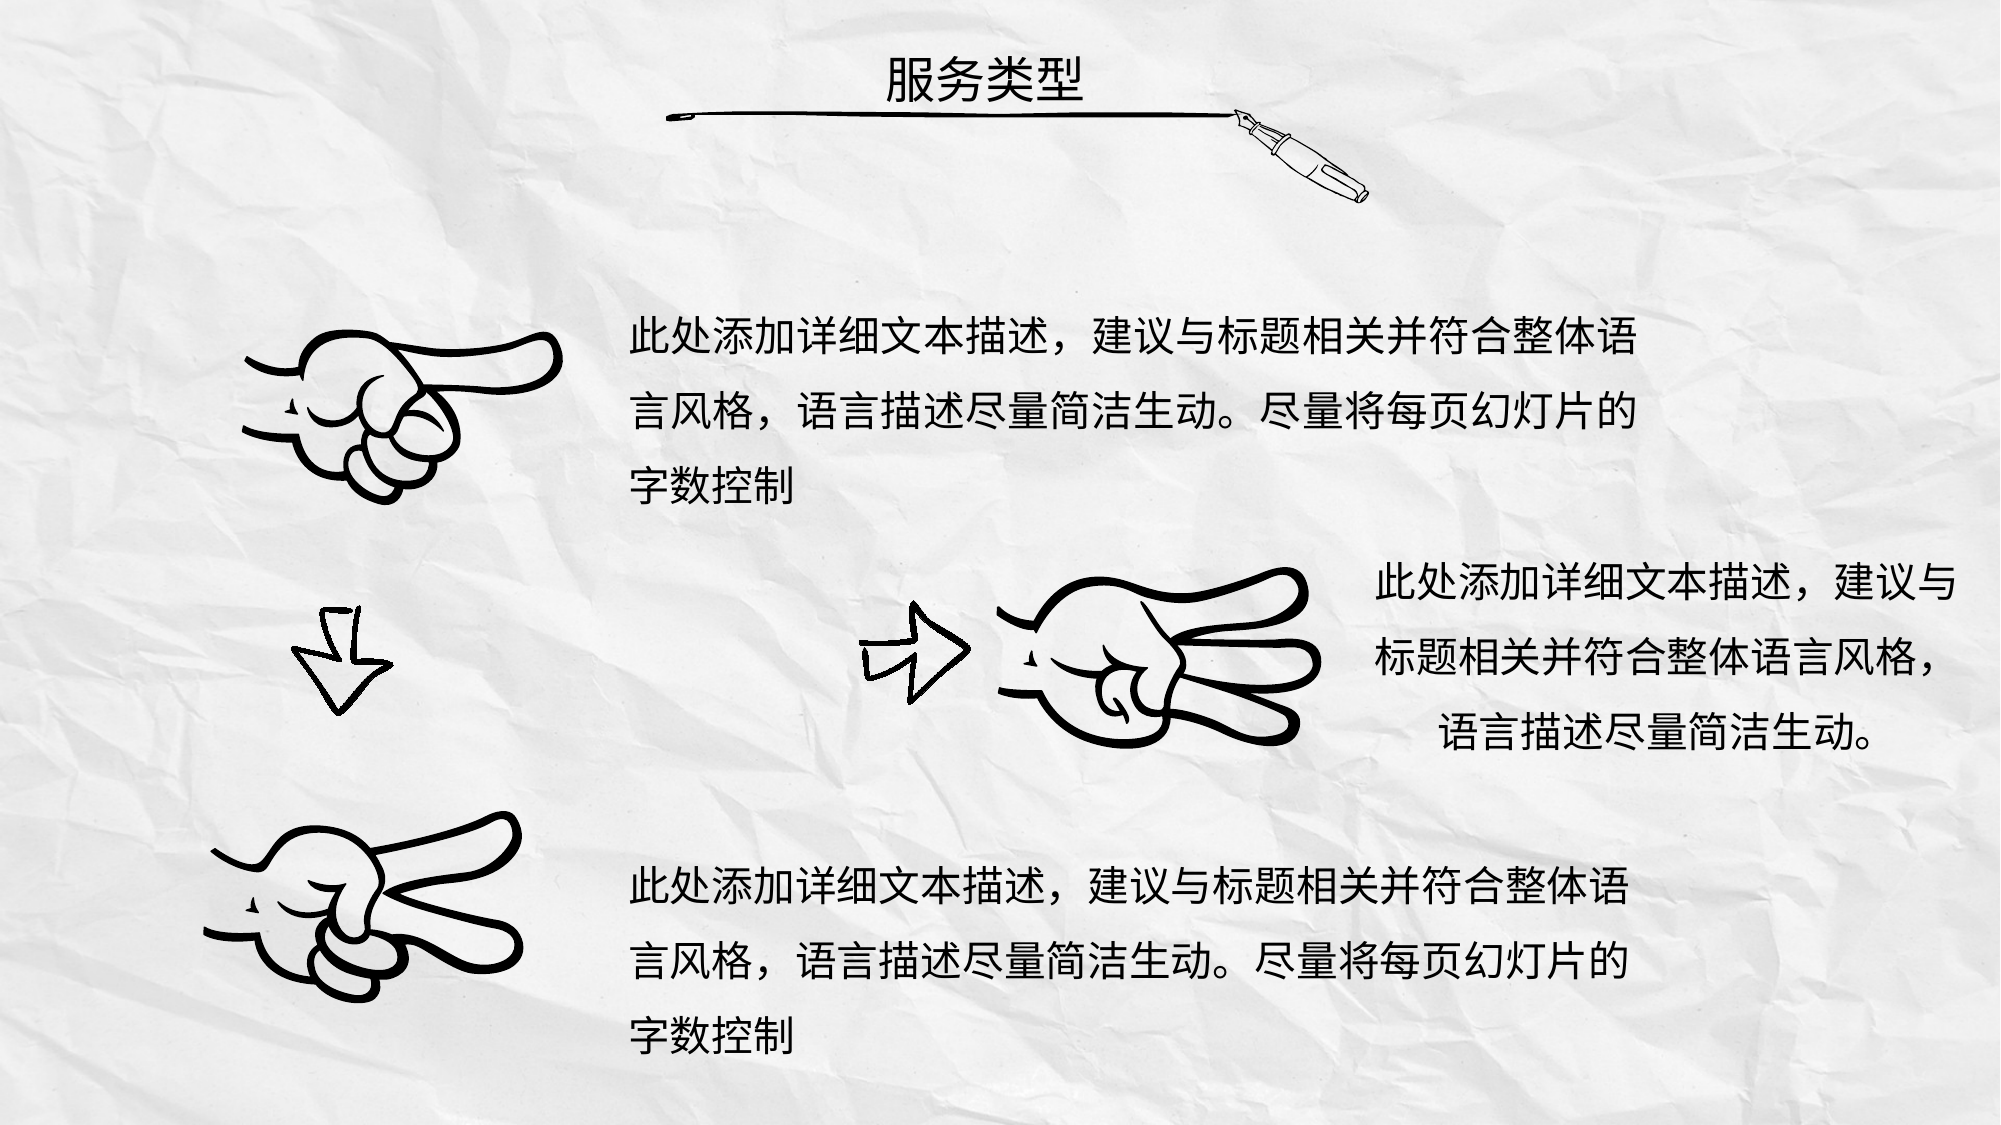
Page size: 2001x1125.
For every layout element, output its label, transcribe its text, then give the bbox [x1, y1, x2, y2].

text_box 此处添加详细文本描述，建议与标题相关并符合整体语言风格，语言描述尽量简洁生动。尽量将每页幻灯片的字数控制 [613, 277, 1654, 518]
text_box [1060, 494, 1258, 818]
text_box 此处添加详细文本描述，建议与标题相关并符合整体语言风格，语言描述尽量简洁生动。 [1347, 523, 1986, 764]
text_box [204, 318, 571, 1007]
picture [0, 0, 2001, 1125]
text_box [859, 600, 971, 705]
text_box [666, 40, 1334, 230]
text_box 此处添加详细文本描述，建议与标题相关并符合整体语言风格，语言描述尽量简洁生动。尽量将每页幻灯片的字数控制 [613, 827, 1654, 1068]
